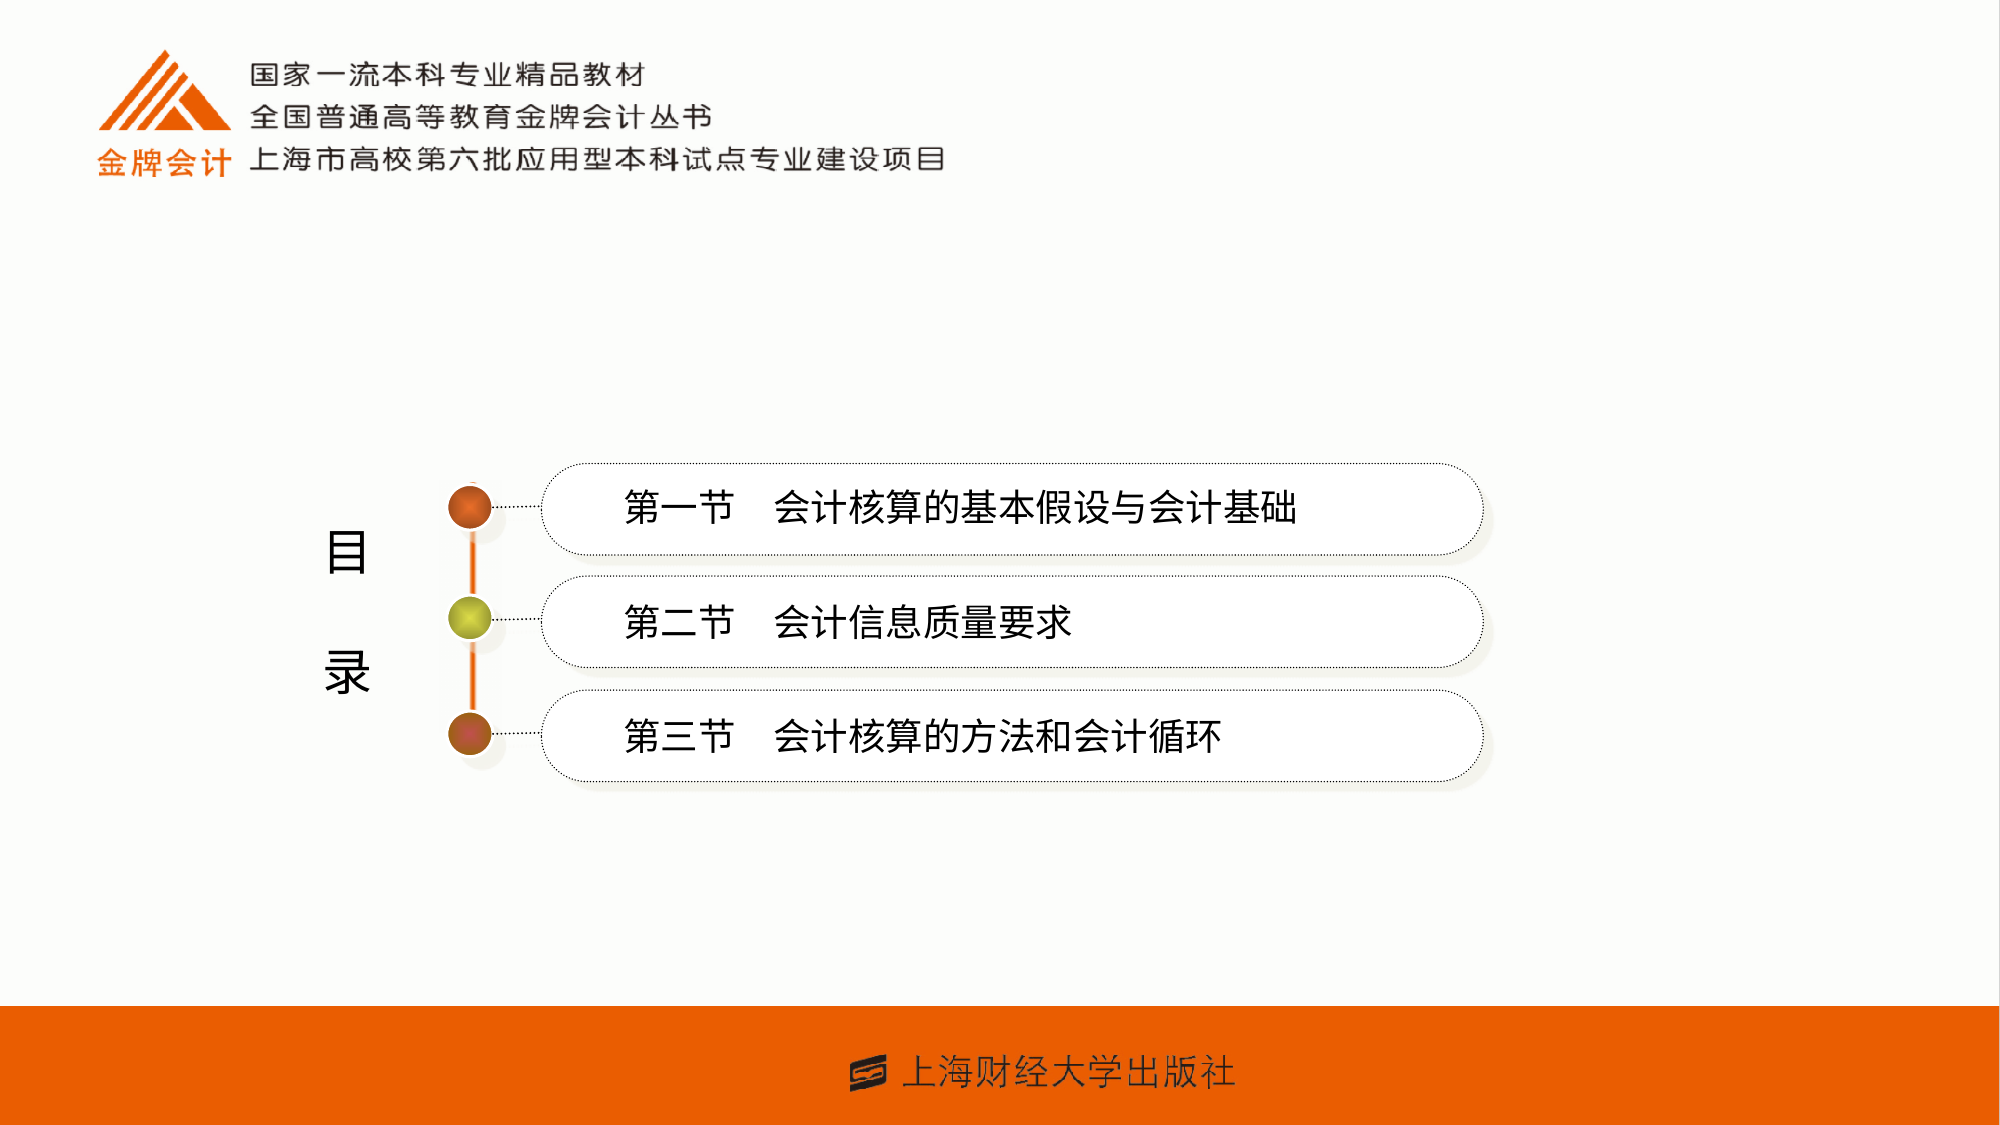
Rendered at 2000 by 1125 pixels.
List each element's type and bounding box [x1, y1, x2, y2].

text_box [437, 463, 1484, 782]
list [0, 0, 2000, 1125]
